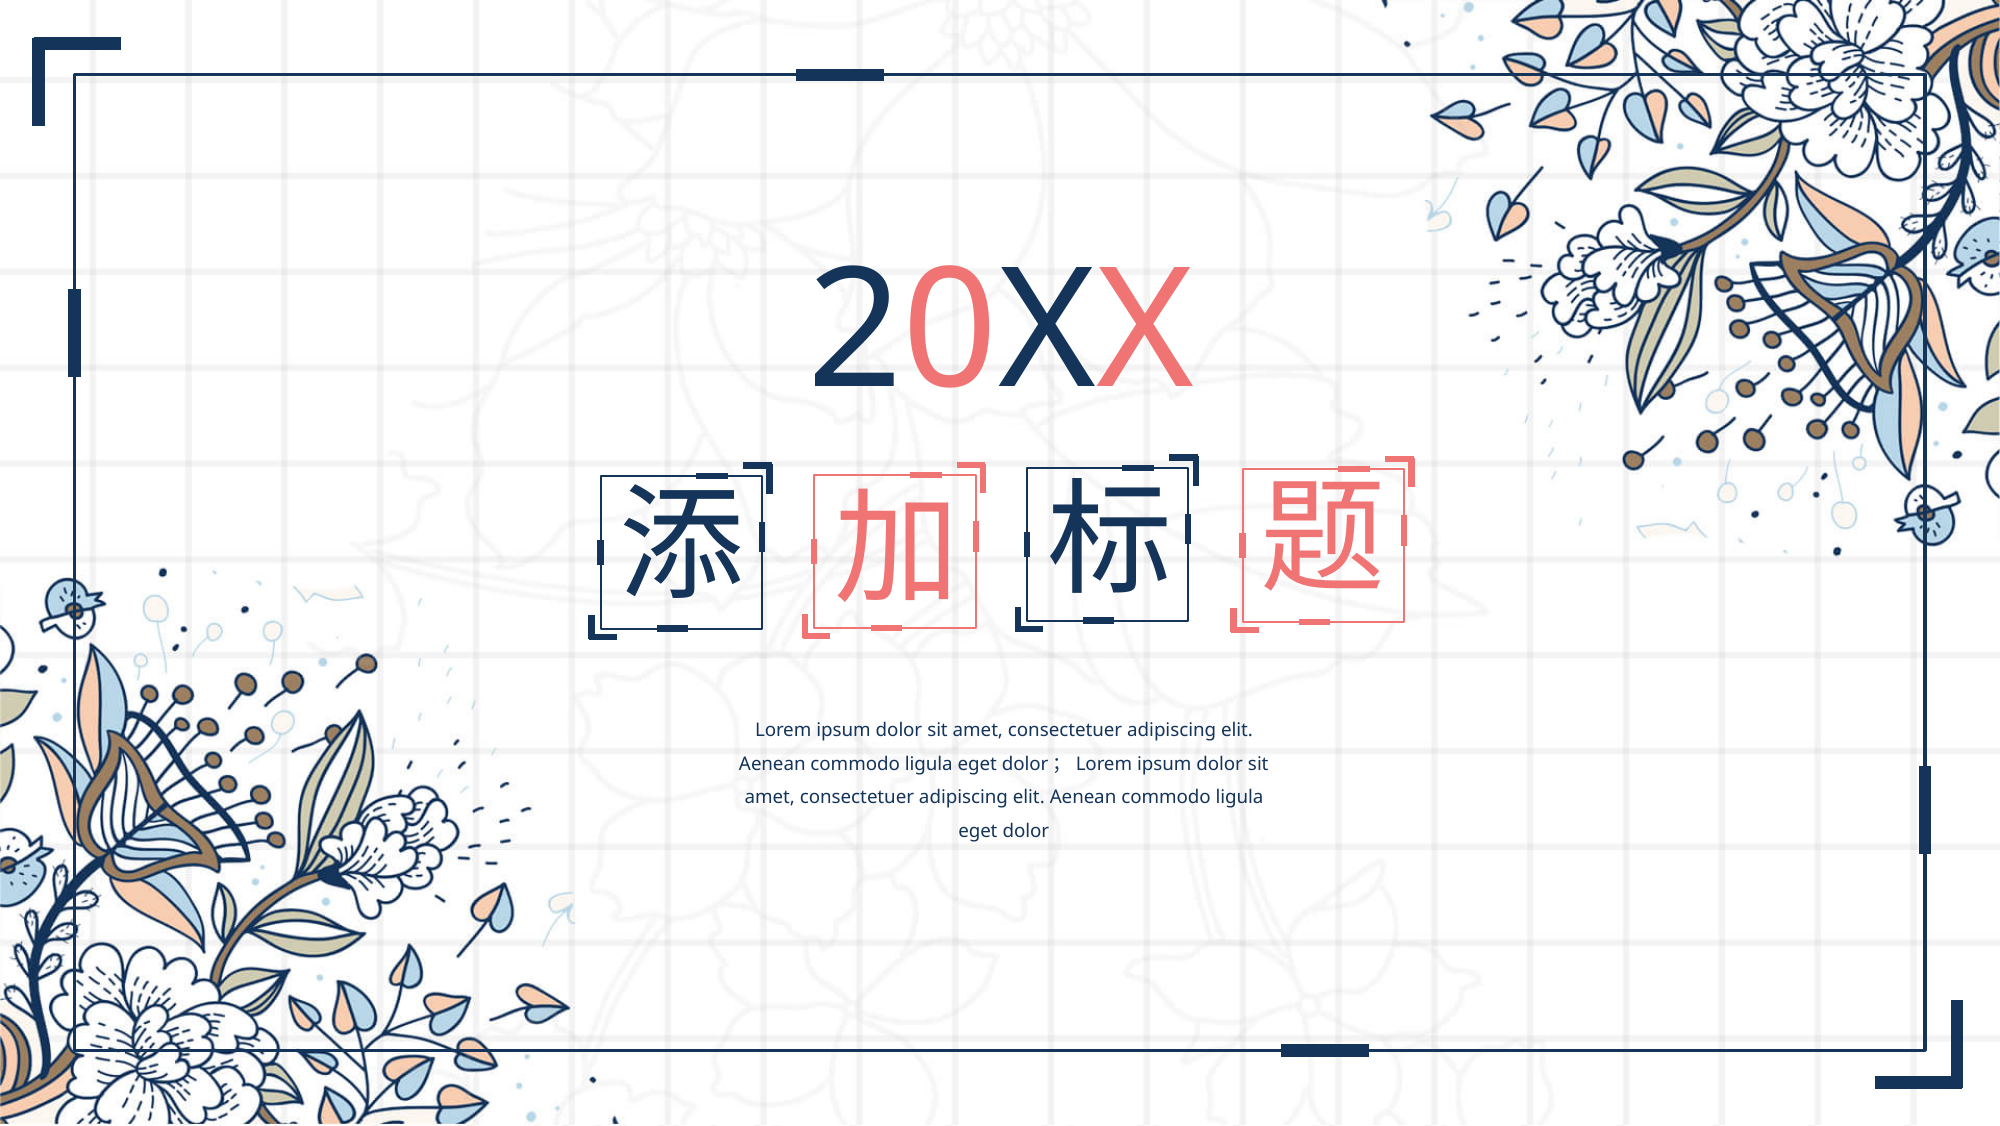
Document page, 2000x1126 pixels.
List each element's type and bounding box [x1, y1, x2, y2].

text_box [806, 459, 982, 642]
text_box [1235, 453, 1410, 637]
picture [0, 0, 2000, 1126]
text_box [1874, 999, 1963, 1088]
text_box [33, 37, 122, 127]
text_box [1019, 452, 1194, 635]
text_box [593, 460, 768, 643]
